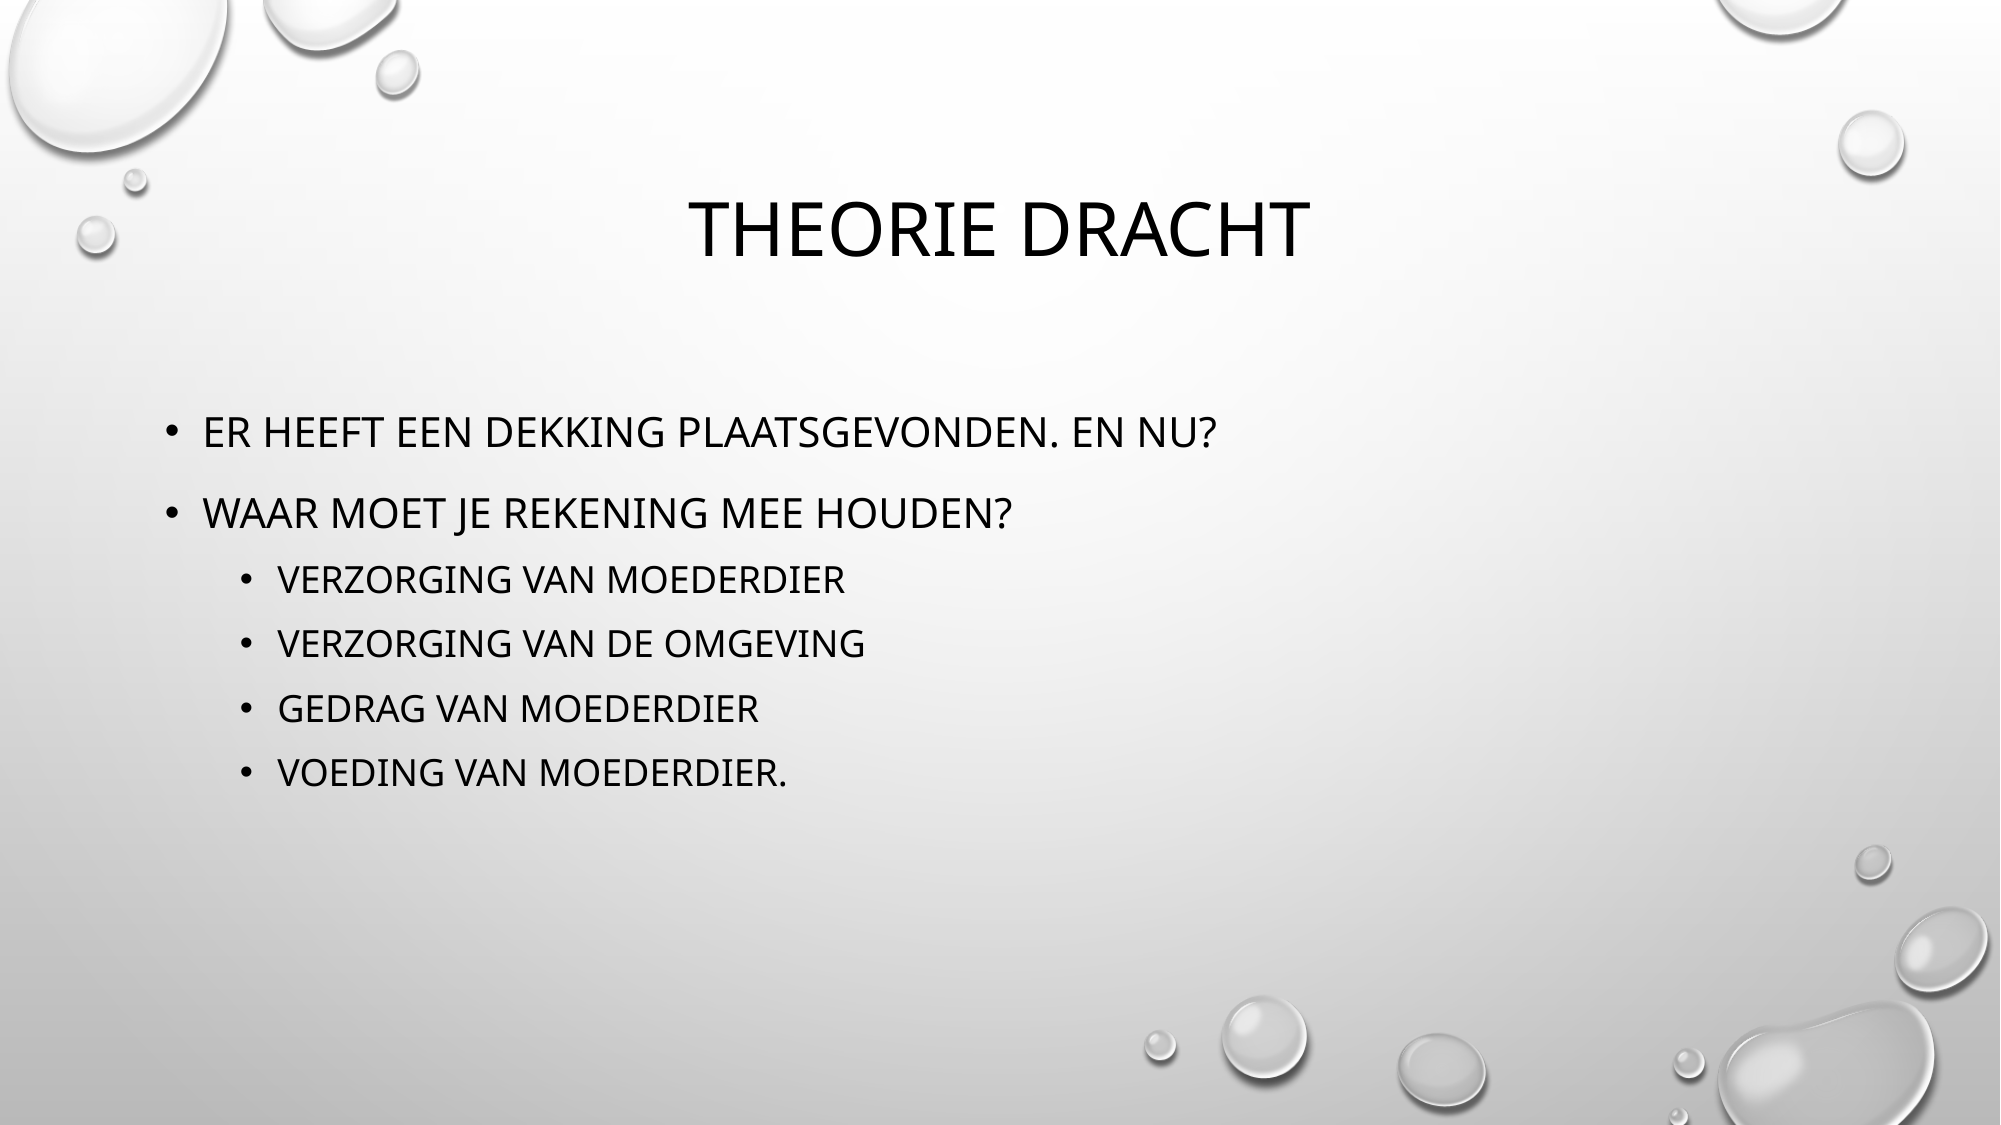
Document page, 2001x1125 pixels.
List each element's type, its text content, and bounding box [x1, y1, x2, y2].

picture [0, 0, 2000, 1125]
list Er heeft een dekking plaatsgevonden. En nu? Waar moet je rekening mee houden? Verzorging van moederdier Verzorging van de omgeving Gedrag van moederdier Voeding van moederdier. [149, 388, 1850, 950]
title Theorie dracht [149, 101, 1851, 364]
